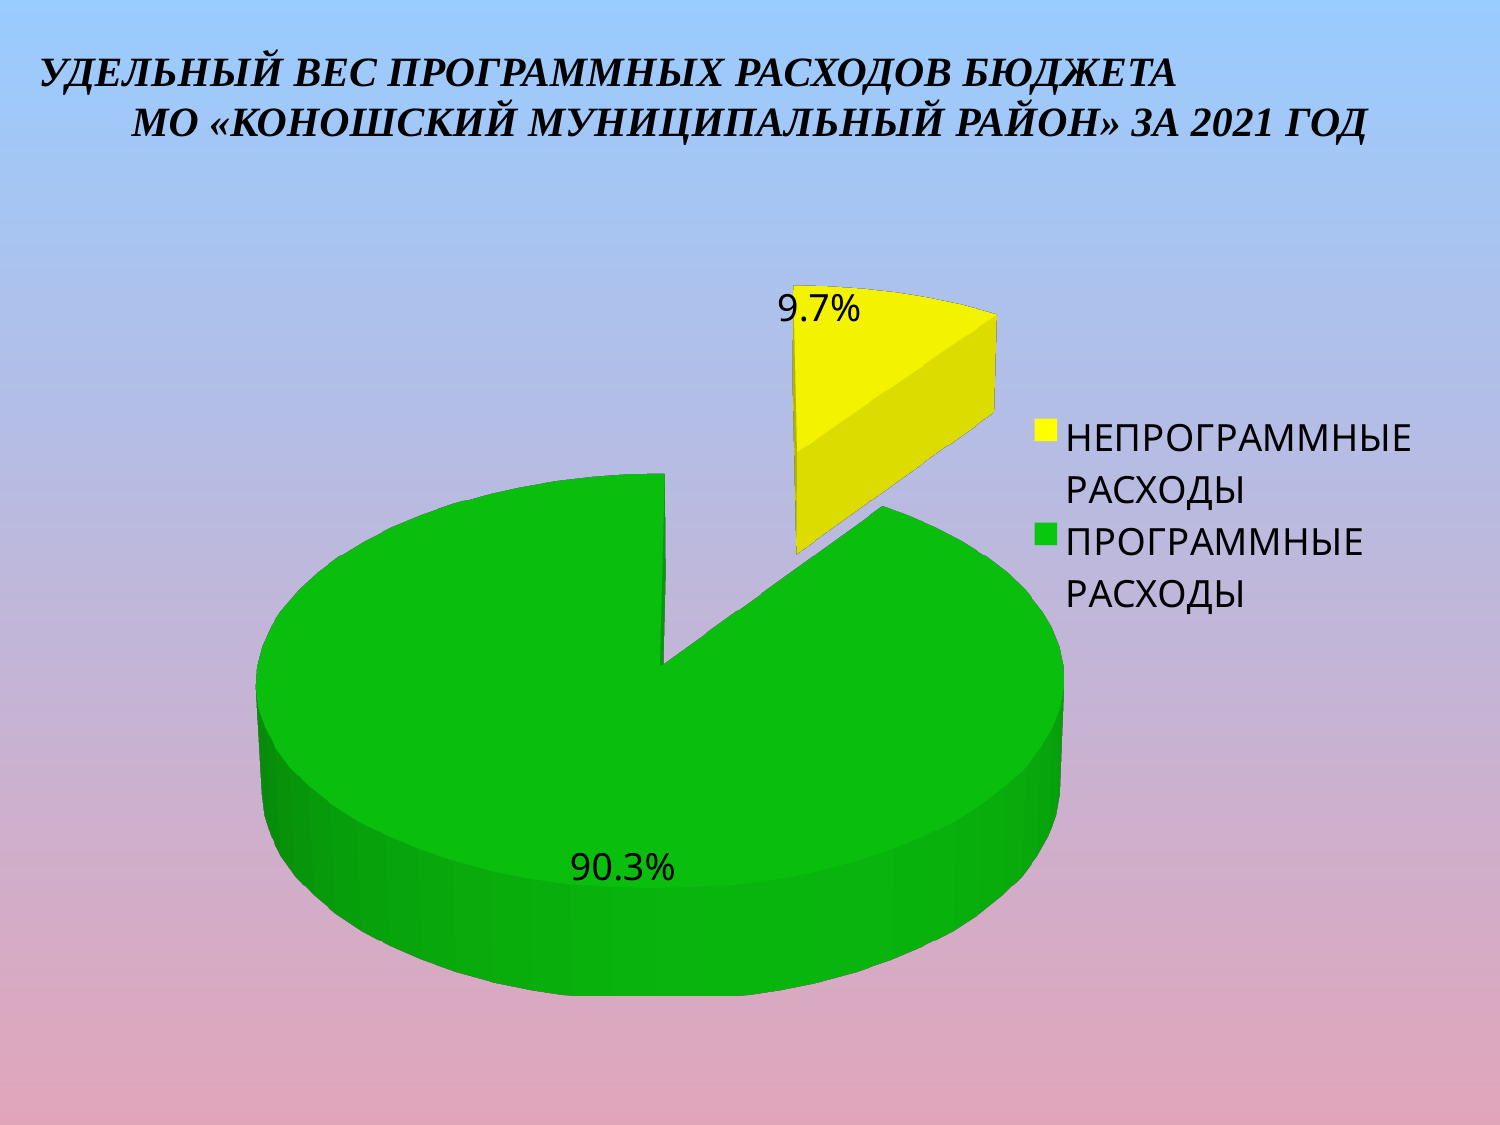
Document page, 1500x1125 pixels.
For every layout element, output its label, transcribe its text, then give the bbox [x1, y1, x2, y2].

chart [58, 152, 1454, 1125]
title УДЕЛЬНЫЙ ВЕС ПРОГРАММНЫХ РАСХОДОВ БЮДЖЕТА МО «КОНОШСКИЙ МУНИЦИПАЛЬНЫЙ РАЙОН» ЗА 2021 ГОД [23, 0, 1477, 153]
